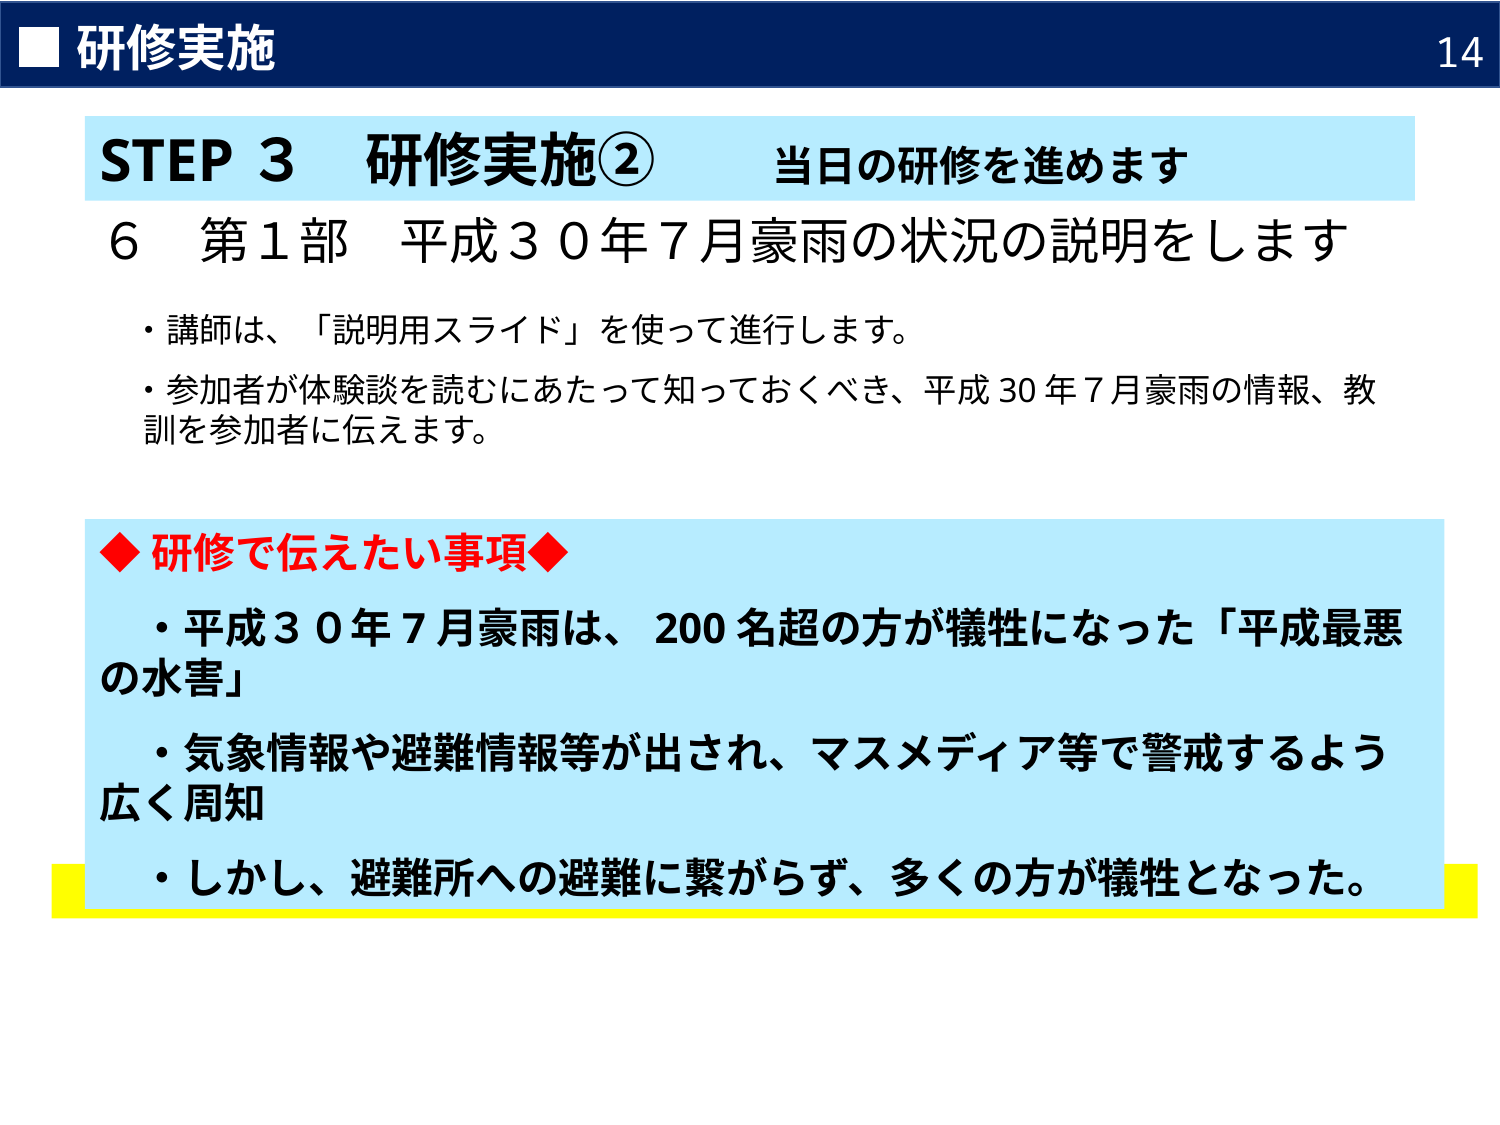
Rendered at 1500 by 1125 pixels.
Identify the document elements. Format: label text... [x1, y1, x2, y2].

slide_number 14 [1162, 24, 1500, 85]
text_box 第１部 終了 [51, 863, 1478, 919]
text_box ◆研修で伝えたい事項◆ ・平成３０年7月豪雨は、200名超の方が犠牲になった「平成最悪の水害」 ・気象情報や避難情報等が出され、マスメディア等で警戒するよう広く周知 ・しかし、避難所への避難に繋がらず、多くの方が犠牲となった。 [84, 519, 1445, 909]
text_box ■研修実施 [0, 9, 1500, 84]
text_box [0, 84, 1500, 88]
text_box ６ 第１部 平成３０年７月豪雨の状況の説明をします ・講師は、「説明用スライド」を使って進行します。 ・参加者が体験談を読むにあたって知っておくべき、平成30年７月豪雨の情報、教訓を参加者に伝えます。 [84, 201, 1415, 457]
text_box STEP３ 研修実施② 当日の研修を進めます [84, 116, 1415, 201]
text_box [0, 1, 1500, 9]
